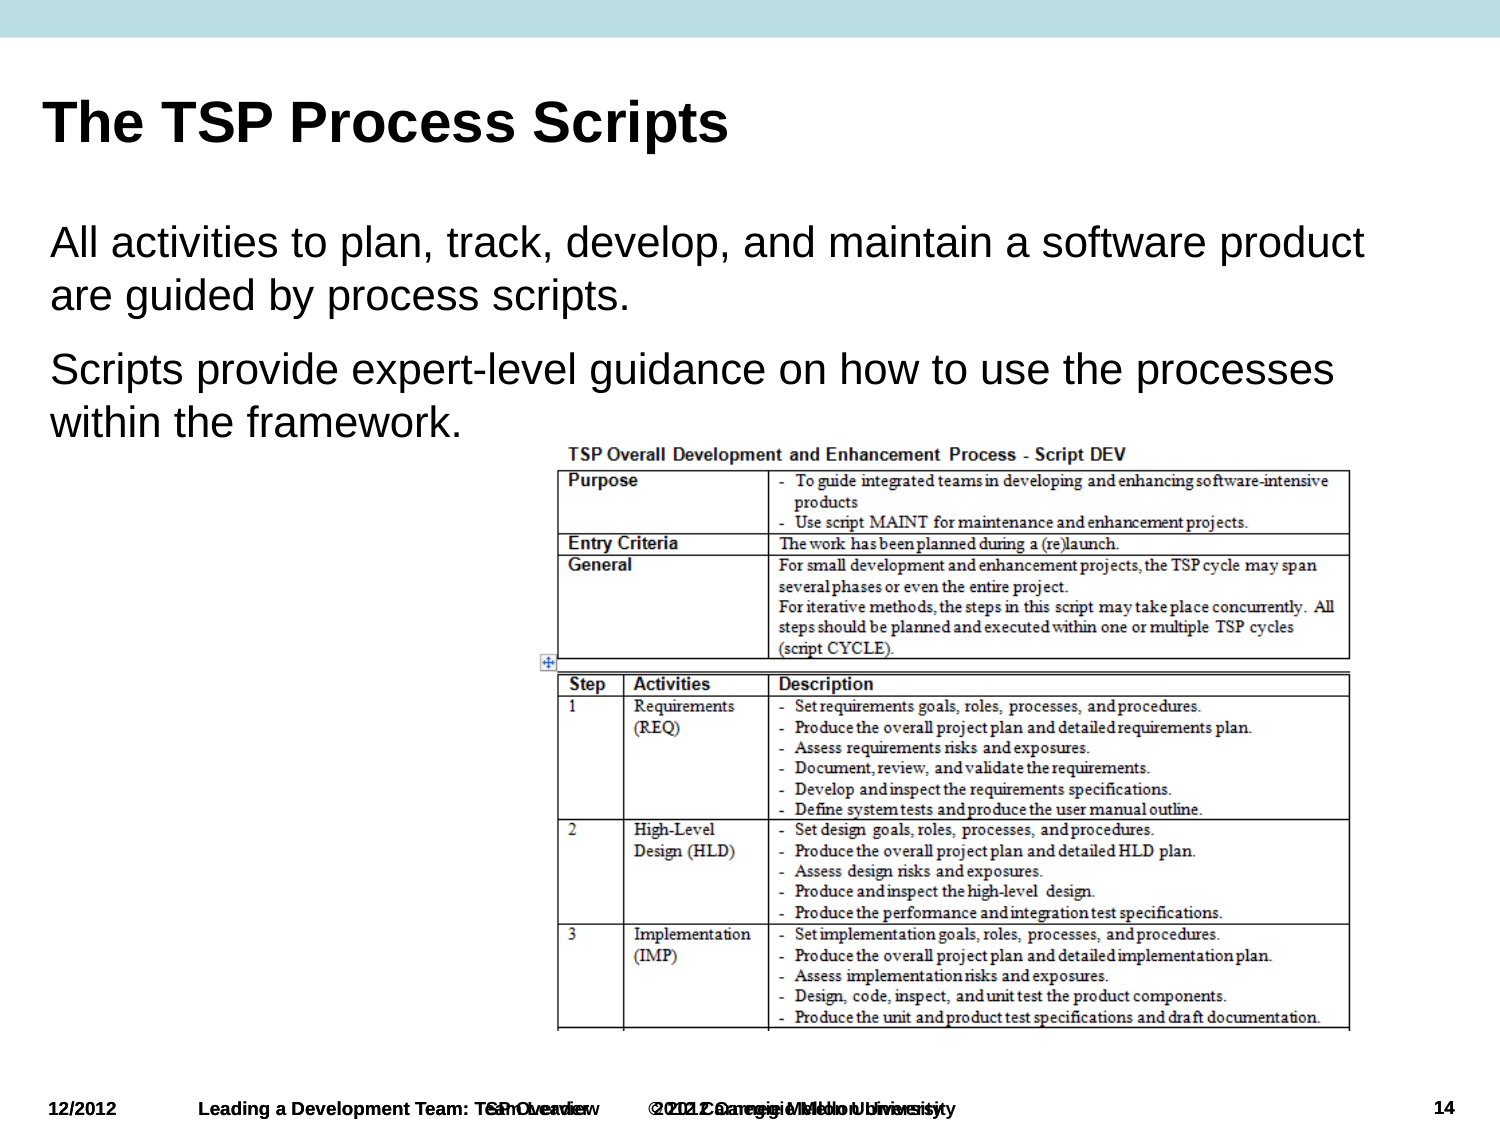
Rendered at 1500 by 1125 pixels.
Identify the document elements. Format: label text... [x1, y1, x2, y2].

list All activities to plan, track, develop, and maintain a software product are guided by process scripts. Scripts provide expert-level guidance on how to use the processes within the framework. [50, 214, 1437, 977]
title The TSP Process Scripts [42, 97, 1438, 154]
picture [536, 434, 1361, 1031]
